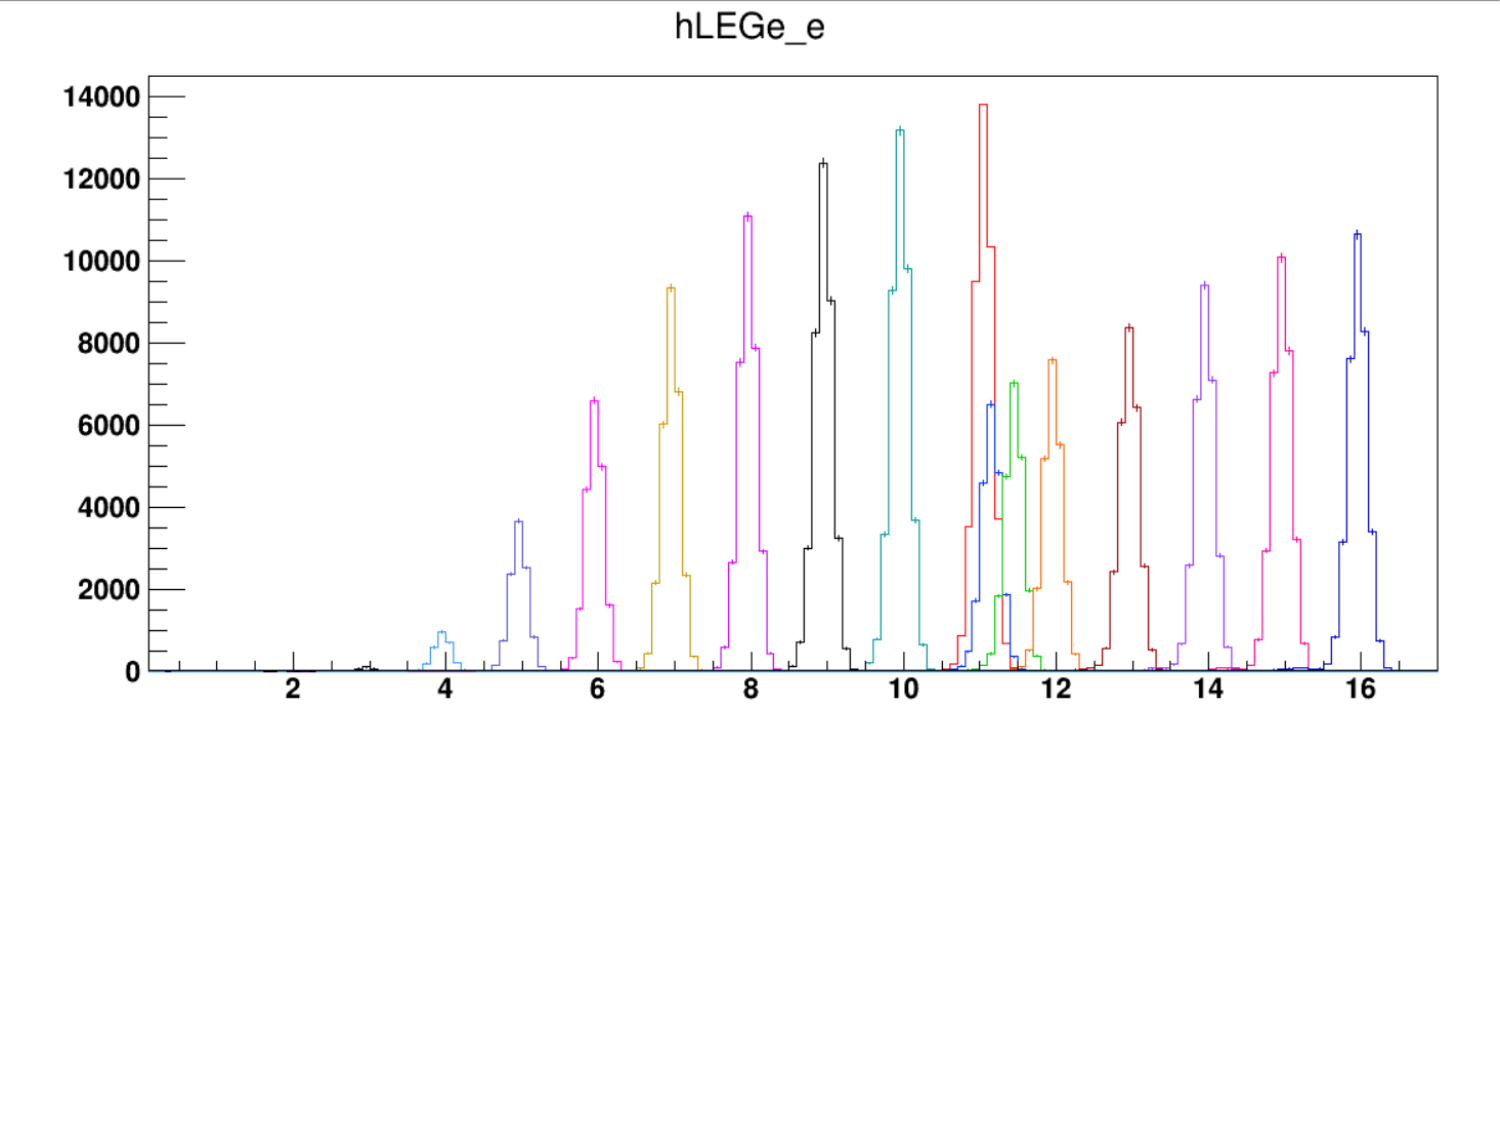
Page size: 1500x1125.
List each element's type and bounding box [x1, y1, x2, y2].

picture [0, 0, 1500, 743]
